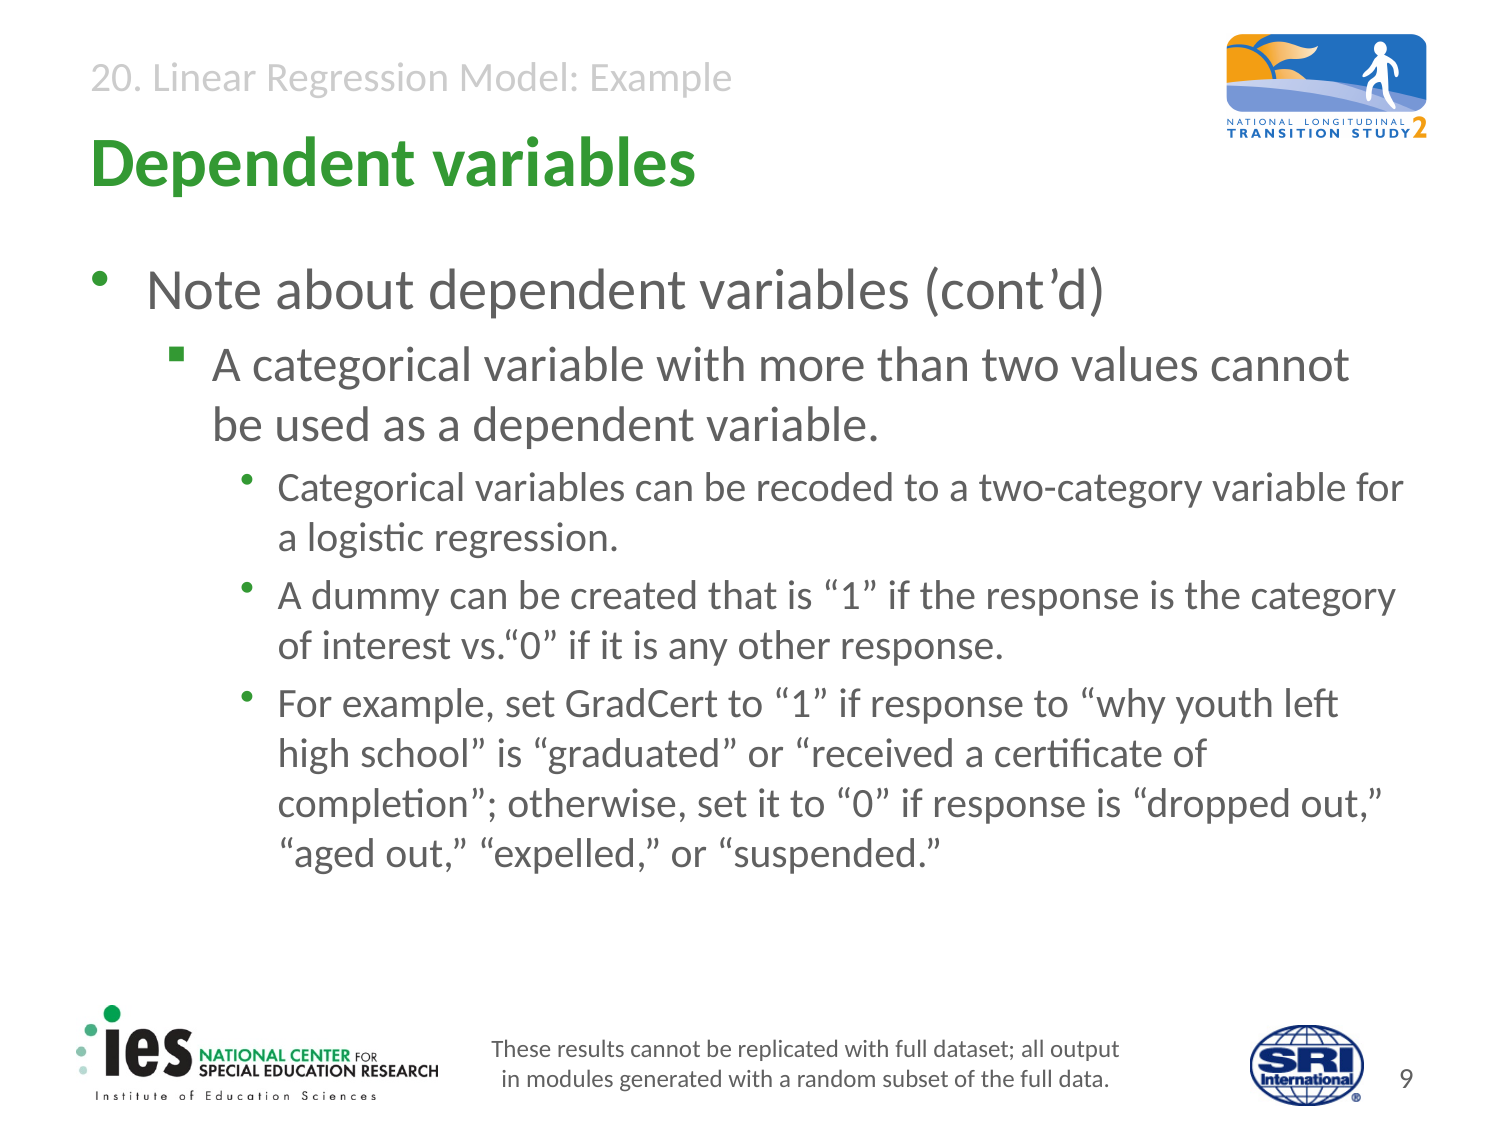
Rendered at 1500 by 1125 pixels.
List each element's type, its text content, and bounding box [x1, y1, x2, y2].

slide_number 8 [1324, 1051, 1429, 1125]
picture [76, 1005, 438, 1100]
picture [1250, 1025, 1364, 1106]
footer These results cannot be replicated with full dataset; all output in modules generated with a random subset of the full data. [299, 1024, 1313, 1104]
title Dependent variables [74, 90, 1426, 226]
list Note about dependent variables (cont’d) A categorical variable with more than two values cannot be used as a dependent variable. Categorical variables can be recoded to a two-category variable for a logistic regression. A dummy can be created that is “1” if the response is the category of interest vs.“0” if it is any other response. For example, set GradCert to “1” if response to “why youth left high school” is “graduated” or “received a certificate of completion”; otherwise, set it to “0” if response is “dropped out,” “aged out,” “expelled,” or “suspended.” [74, 243, 1426, 987]
